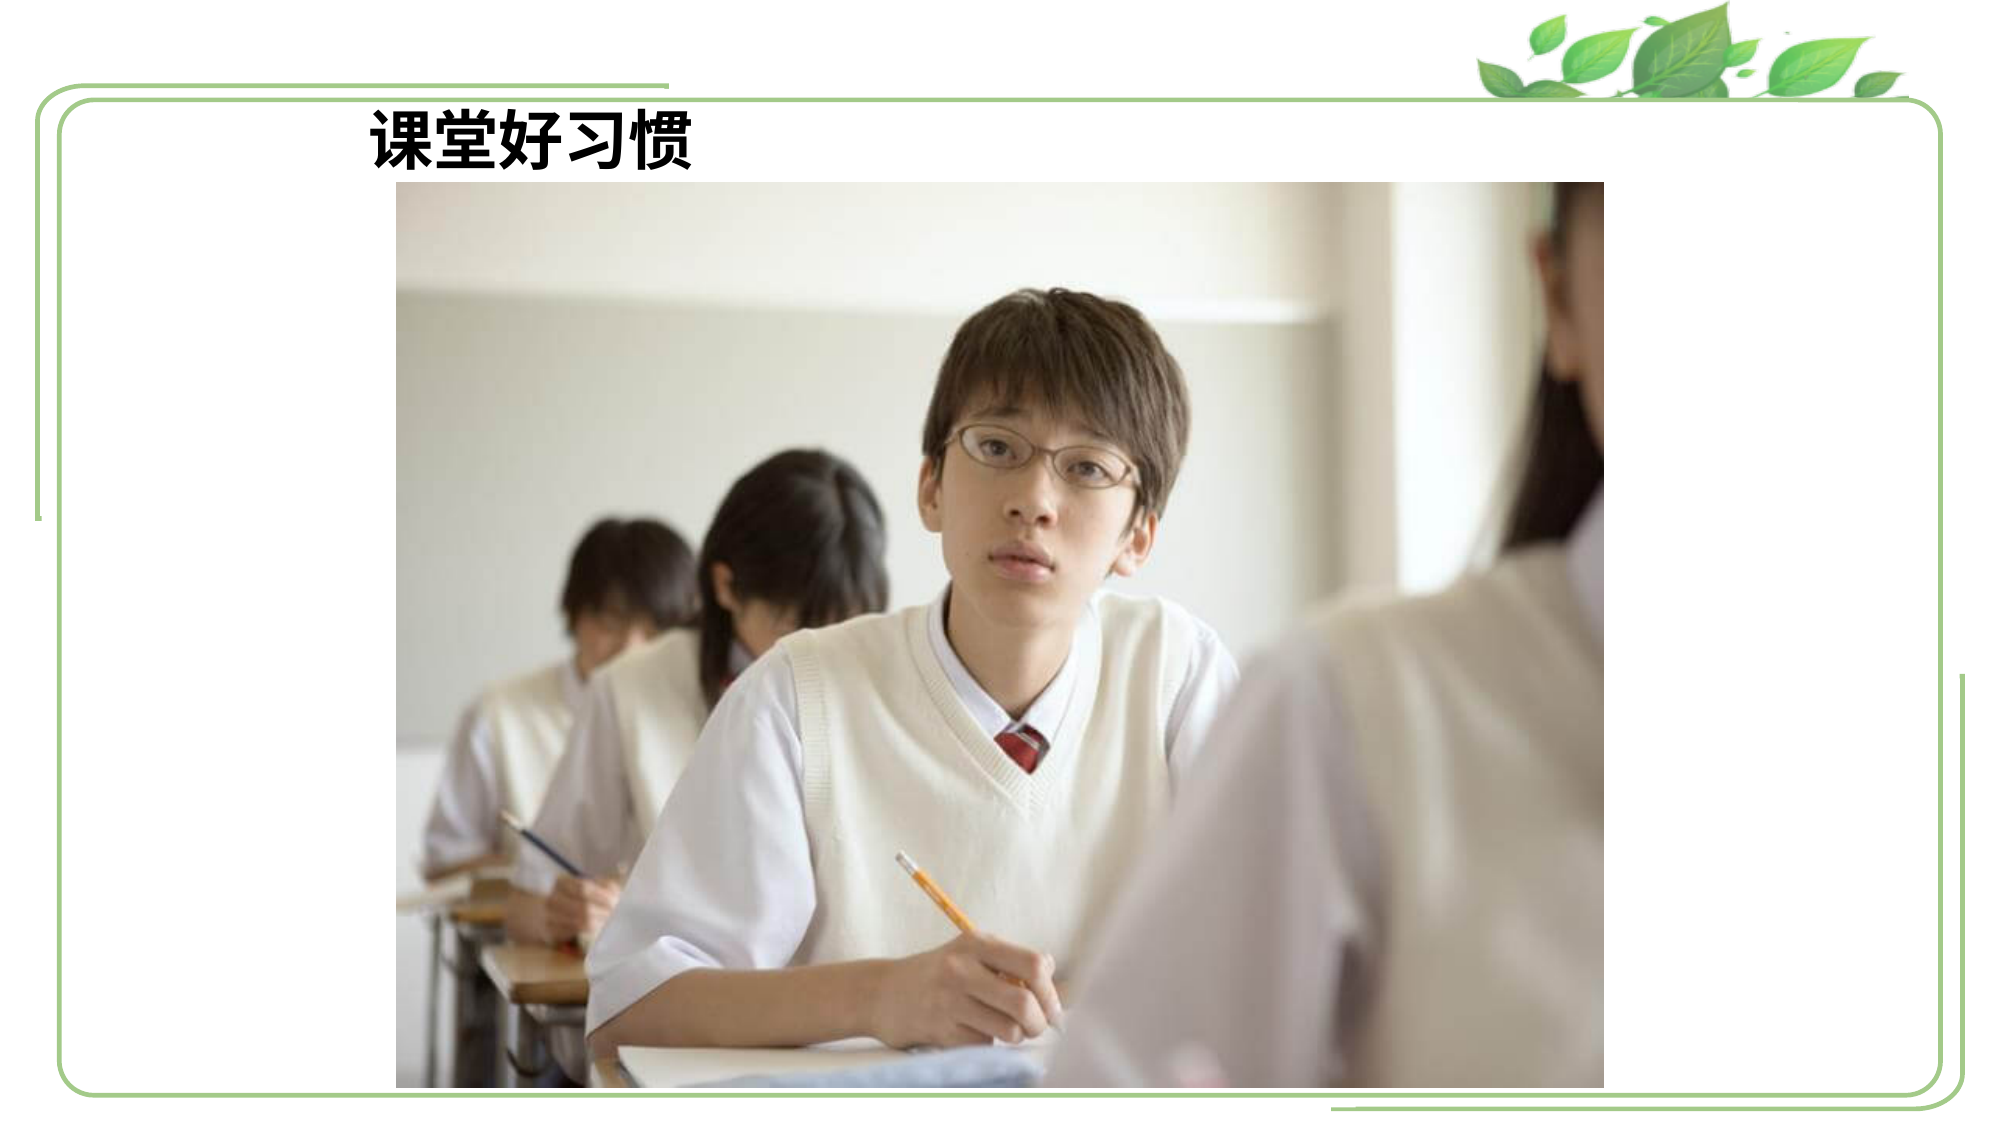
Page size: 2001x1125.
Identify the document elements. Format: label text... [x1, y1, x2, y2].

title 课堂好习惯 [353, 101, 1647, 187]
picture [396, 182, 1604, 1088]
